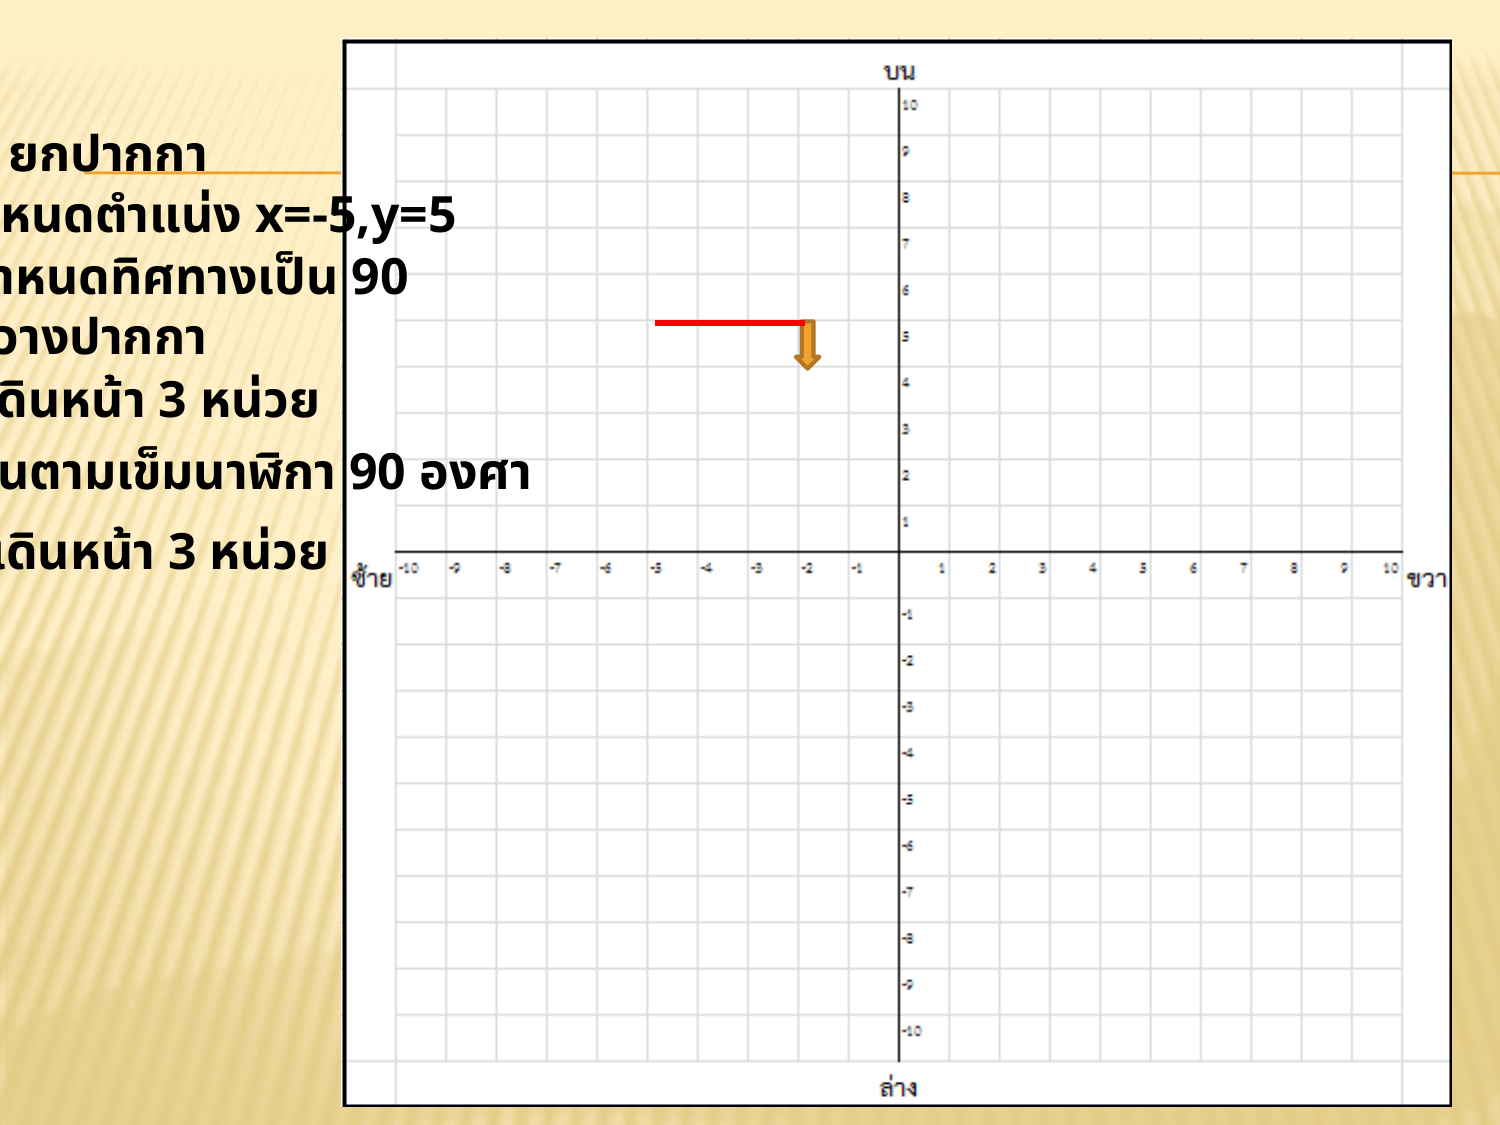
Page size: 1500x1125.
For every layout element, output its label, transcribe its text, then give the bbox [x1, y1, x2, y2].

picture [341, 38, 1452, 1107]
text_box กำหนดตำแน่ง x=-5,y=5 [0, 175, 331, 237]
text_box หมุนตามเข็มนาฬิกา 90 องศา [0, 432, 331, 507]
text_box เดินหน้า 3 หน่วย [0, 512, 331, 587]
text_box กำหนดทิศทางเป็น 90 [0, 237, 331, 312]
text_box วางปากกา [0, 296, 222, 360]
text_box เดินหน้า 3 หน่วย [0, 360, 331, 432]
text_box ยกปากกา [0, 113, 223, 175]
